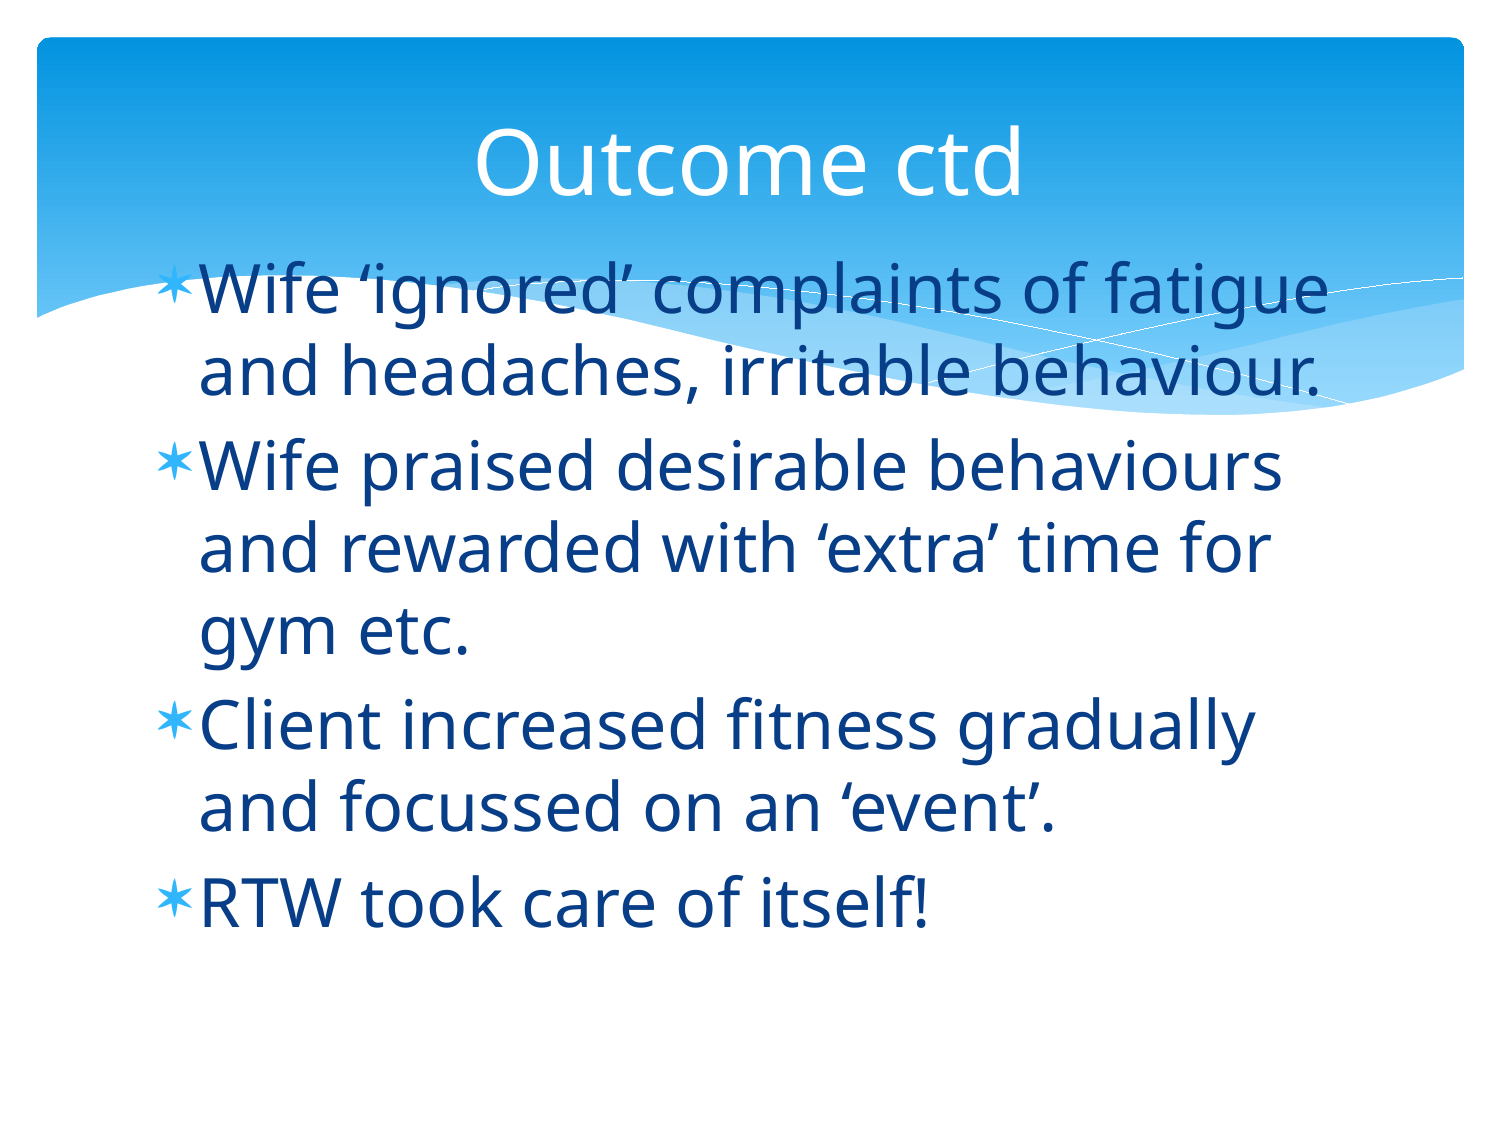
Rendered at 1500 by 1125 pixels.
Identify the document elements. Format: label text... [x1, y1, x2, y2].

title Outcome ctd [75, 55, 1425, 261]
list Wife ‘ignored’ complaints of fatigue and headaches, irritable behaviour. Wife praised desirable behaviours and rewarded with ‘extra’ time for gym etc. Client increased fitness gradually and focussed on an ‘event’. RTW took care of itself! [143, 261, 1359, 1005]
